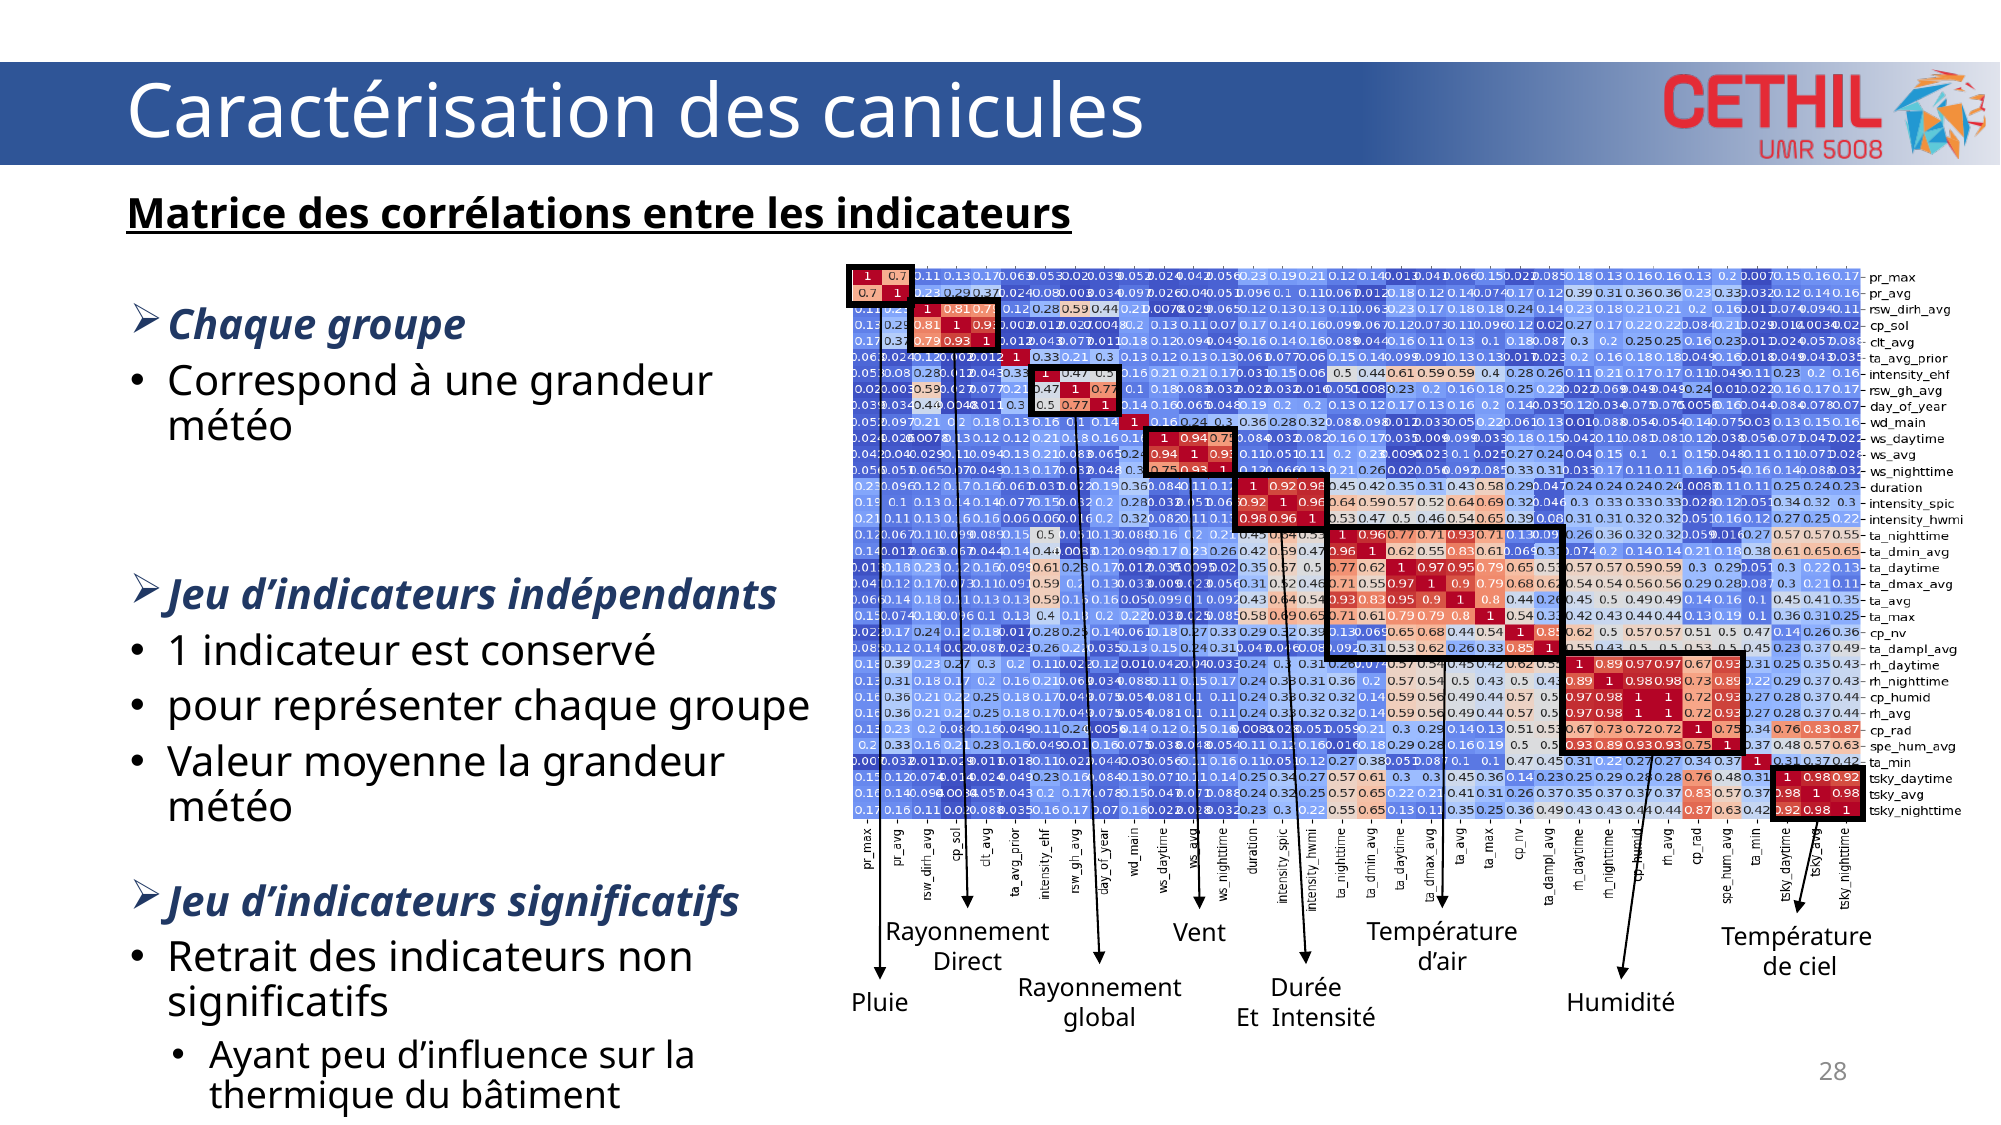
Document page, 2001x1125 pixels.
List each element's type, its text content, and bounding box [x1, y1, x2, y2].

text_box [954, 349, 968, 909]
title Caractérisation des canicules [111, 42, 1937, 185]
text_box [1621, 753, 1653, 980]
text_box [833, 266, 1998, 1042]
list Chaque groupe Correspond à une grandeur météo Jeu d’indicateurs indépendants 1 indicateur est conservé pour représenter chaque groupe Valeur moyenne la grandeur météo Jeu d’indicateurs significatifs Retrait des indicateurs non significatifs Ayant peu d’influence sur la thermique du bâtiment [111, 296, 833, 1014]
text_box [1190, 475, 1200, 909]
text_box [1796, 818, 1819, 914]
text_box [1075, 414, 1100, 965]
list Matrice des corrélations entre les indicateurs [111, 184, 1935, 267]
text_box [1281, 529, 1307, 965]
slide_number 28 [1412, 1042, 1863, 1103]
